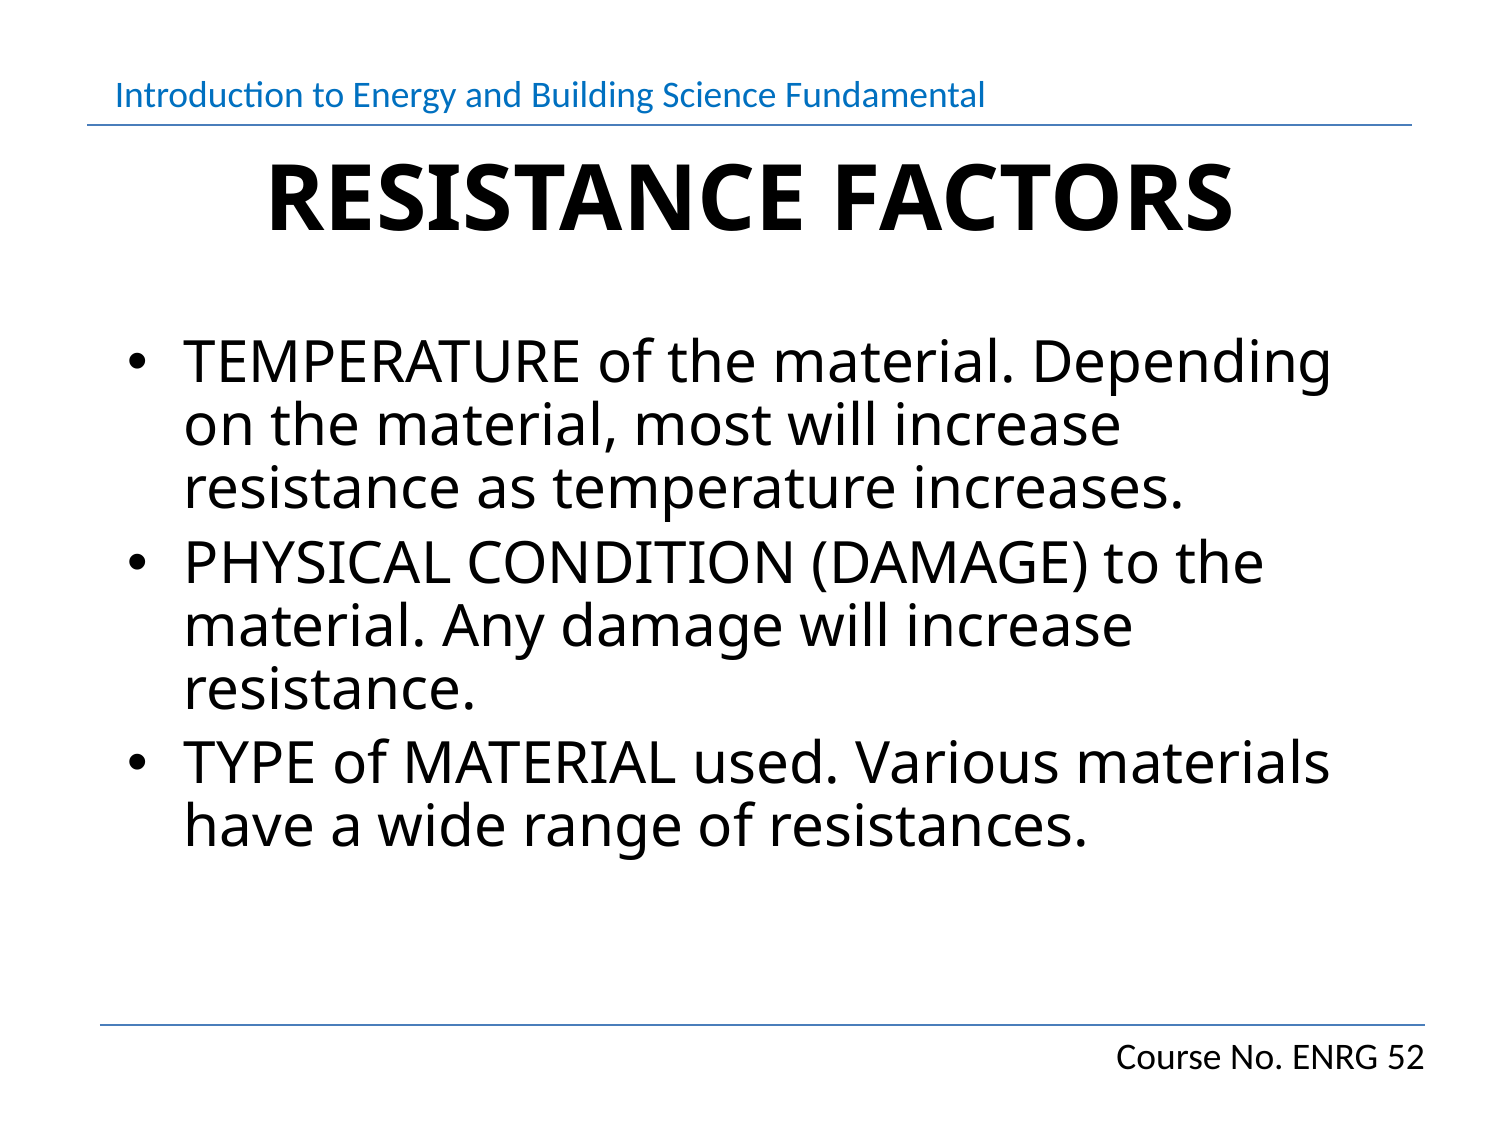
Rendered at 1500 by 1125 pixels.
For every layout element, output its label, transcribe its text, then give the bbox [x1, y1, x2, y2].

list TEMPERATURE of the material. Depending on the material, most will increase resistance as temperature increases. PHYSICAL CONDITION (DAMAGE) to the material. Any damage will increase resistance. TYPE of MATERIAL used. Various materials have a wide range of resistances. [112, 324, 1388, 1050]
title RESISTANCE FACTORS [112, 99, 1388, 288]
